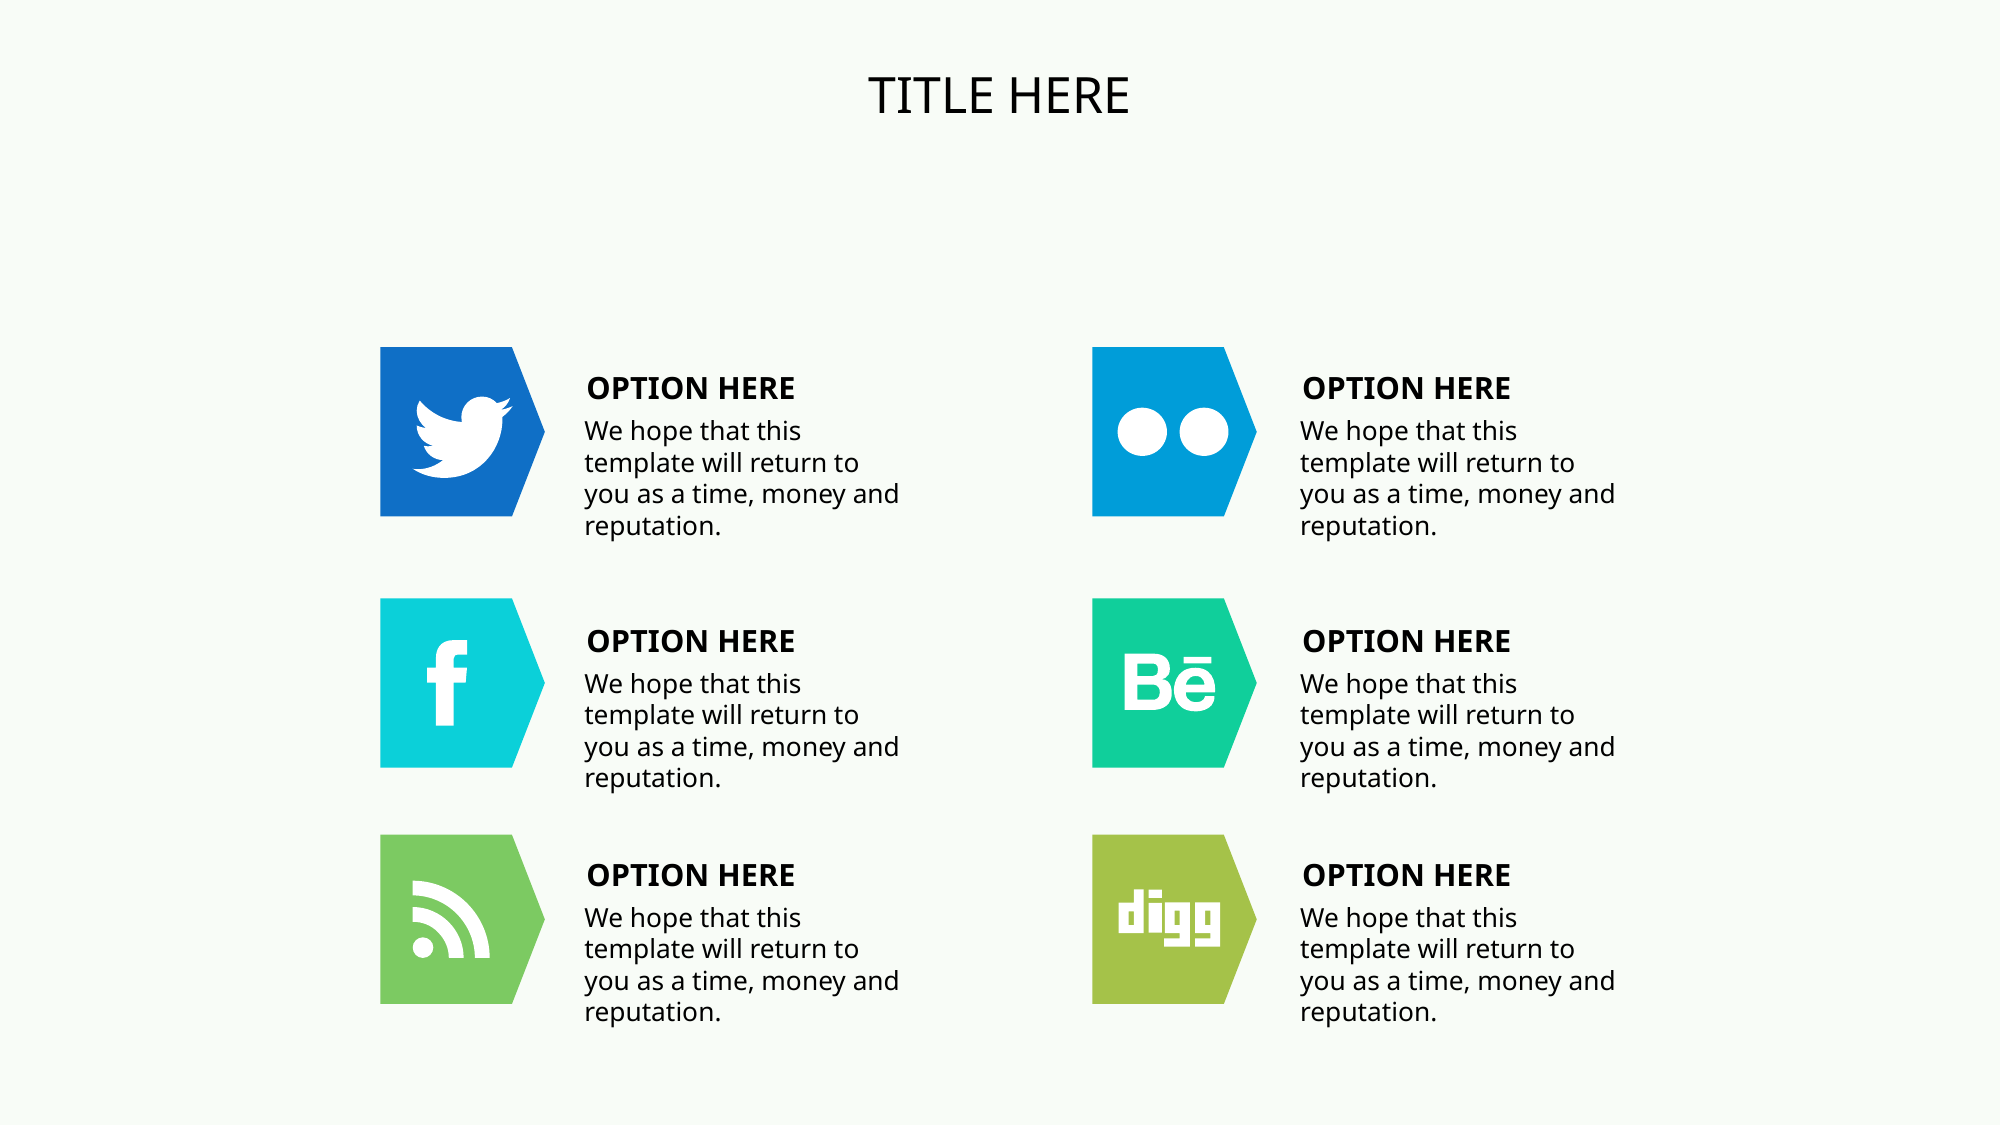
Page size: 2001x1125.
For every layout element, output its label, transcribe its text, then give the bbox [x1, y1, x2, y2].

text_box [380, 834, 545, 1004]
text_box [380, 598, 545, 768]
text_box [1092, 834, 1257, 1004]
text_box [1092, 598, 1257, 768]
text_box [1286, 608, 1635, 795]
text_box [380, 347, 545, 517]
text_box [1286, 355, 1635, 543]
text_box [1092, 347, 1257, 517]
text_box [570, 842, 919, 1029]
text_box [570, 355, 919, 543]
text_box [570, 608, 919, 795]
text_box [1286, 842, 1635, 1029]
text_box TITLE HERE [478, 33, 1523, 124]
